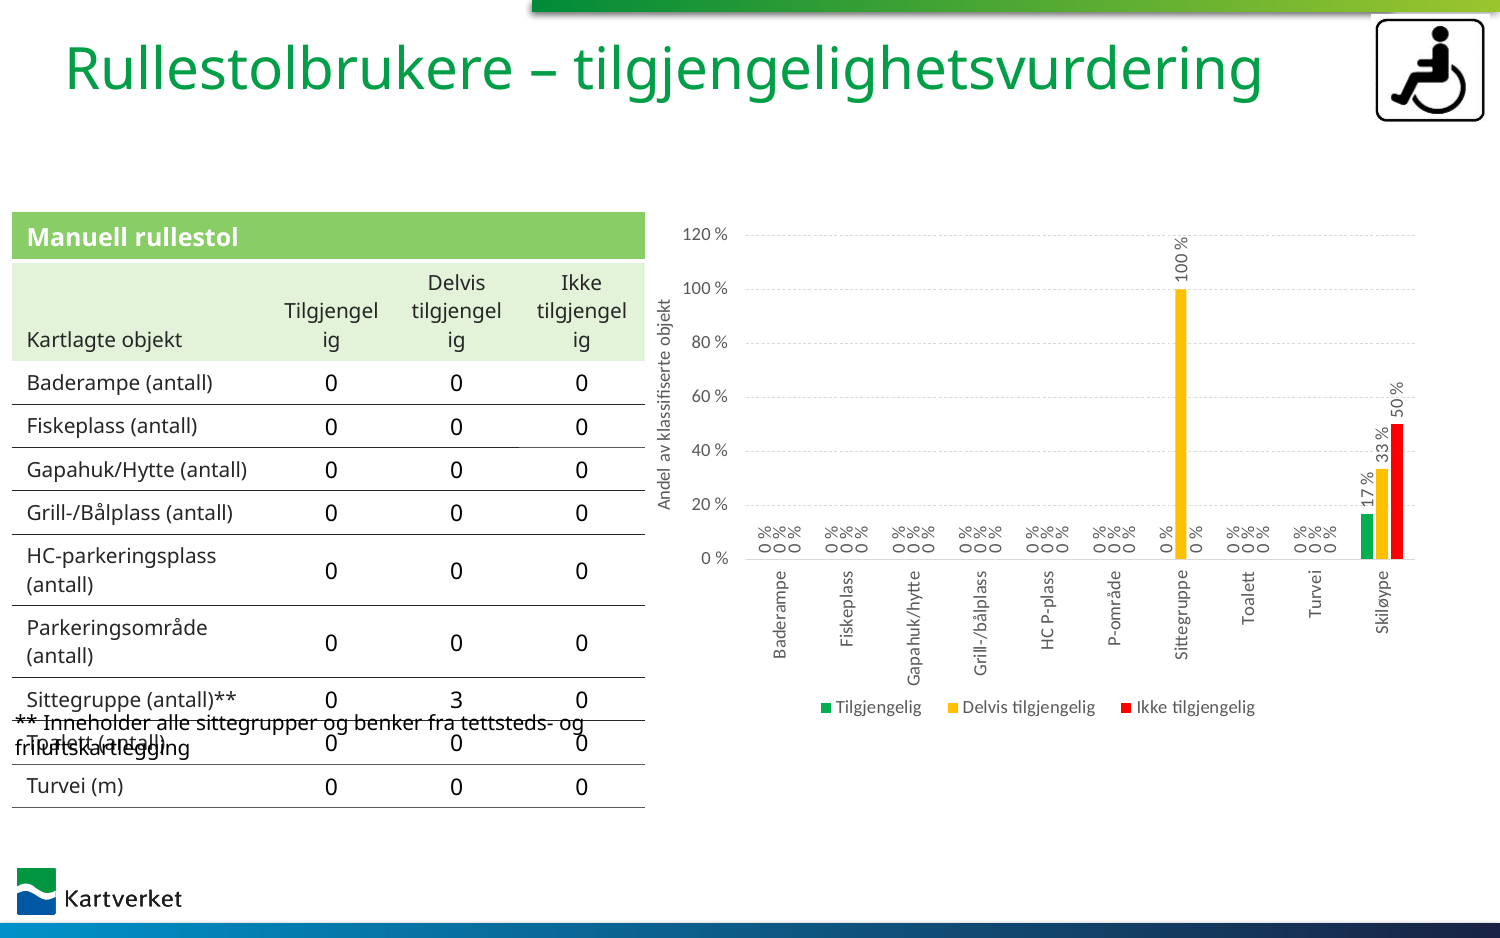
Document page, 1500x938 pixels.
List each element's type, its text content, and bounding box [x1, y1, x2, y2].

table_cell Turvei (m) [12, 768, 269, 807]
table_cell 0 [519, 361, 638, 404]
table_cell Sittegruppe (antall)** [12, 678, 269, 702]
table_cell 3 [394, 678, 519, 702]
table_cell Kartlagte objekt [12, 263, 269, 361]
table_cell 0 [394, 405, 519, 447]
table_cell HC-parkeringsplass (antall) [12, 535, 269, 605]
picture [1371, 13, 1491, 127]
table_cell 0 [394, 491, 519, 534]
table_header Manuell rullestol [12, 212, 645, 259]
table_cell 0 [394, 361, 519, 404]
table_cell Parkeringsområde (antall) [12, 606, 269, 677]
table_cell Ikke tilgjengelig [519, 263, 638, 361]
table_cell Tilgjengelig [269, 263, 394, 361]
table_cell 0 [269, 448, 394, 490]
table_cell 0 [394, 535, 519, 605]
table_cell 0 [519, 405, 638, 447]
text_box Rullestolbrukere – tilgjengelighetsvurdering [49, 12, 1372, 109]
table_cell 0 [269, 606, 394, 677]
table_cell 0 [519, 768, 645, 807]
table_cell 0 [519, 678, 638, 702]
table_cell 0 [269, 361, 394, 404]
table_cell 0 [269, 535, 394, 605]
text_box ** Inneholder alle sittegrupper og benker fra tettsteds- og friluftskartlegging [0, 702, 745, 768]
table_cell 0 [519, 491, 638, 534]
table_cell 0 [394, 606, 519, 677]
table_cell 0 [394, 768, 519, 807]
picture [643, 218, 1426, 728]
table_cell 0 [269, 678, 394, 702]
table_cell 0 [519, 448, 638, 490]
table_cell Grill-/Bålplass (antall) [12, 491, 269, 534]
table_cell 0 [394, 448, 519, 490]
table_cell Baderampe (antall) [12, 361, 269, 404]
table_cell 0 [519, 606, 638, 677]
table_cell 0 [269, 491, 394, 534]
table_cell Fiskeplass (antall) [12, 405, 269, 447]
table_cell 0 [269, 768, 394, 807]
table_cell 0 [269, 405, 394, 447]
table_cell Gapahuk/Hytte (antall) [12, 448, 269, 490]
table_cell 0 [519, 535, 638, 605]
table_cell Delvis tilgjengelig [394, 263, 519, 361]
